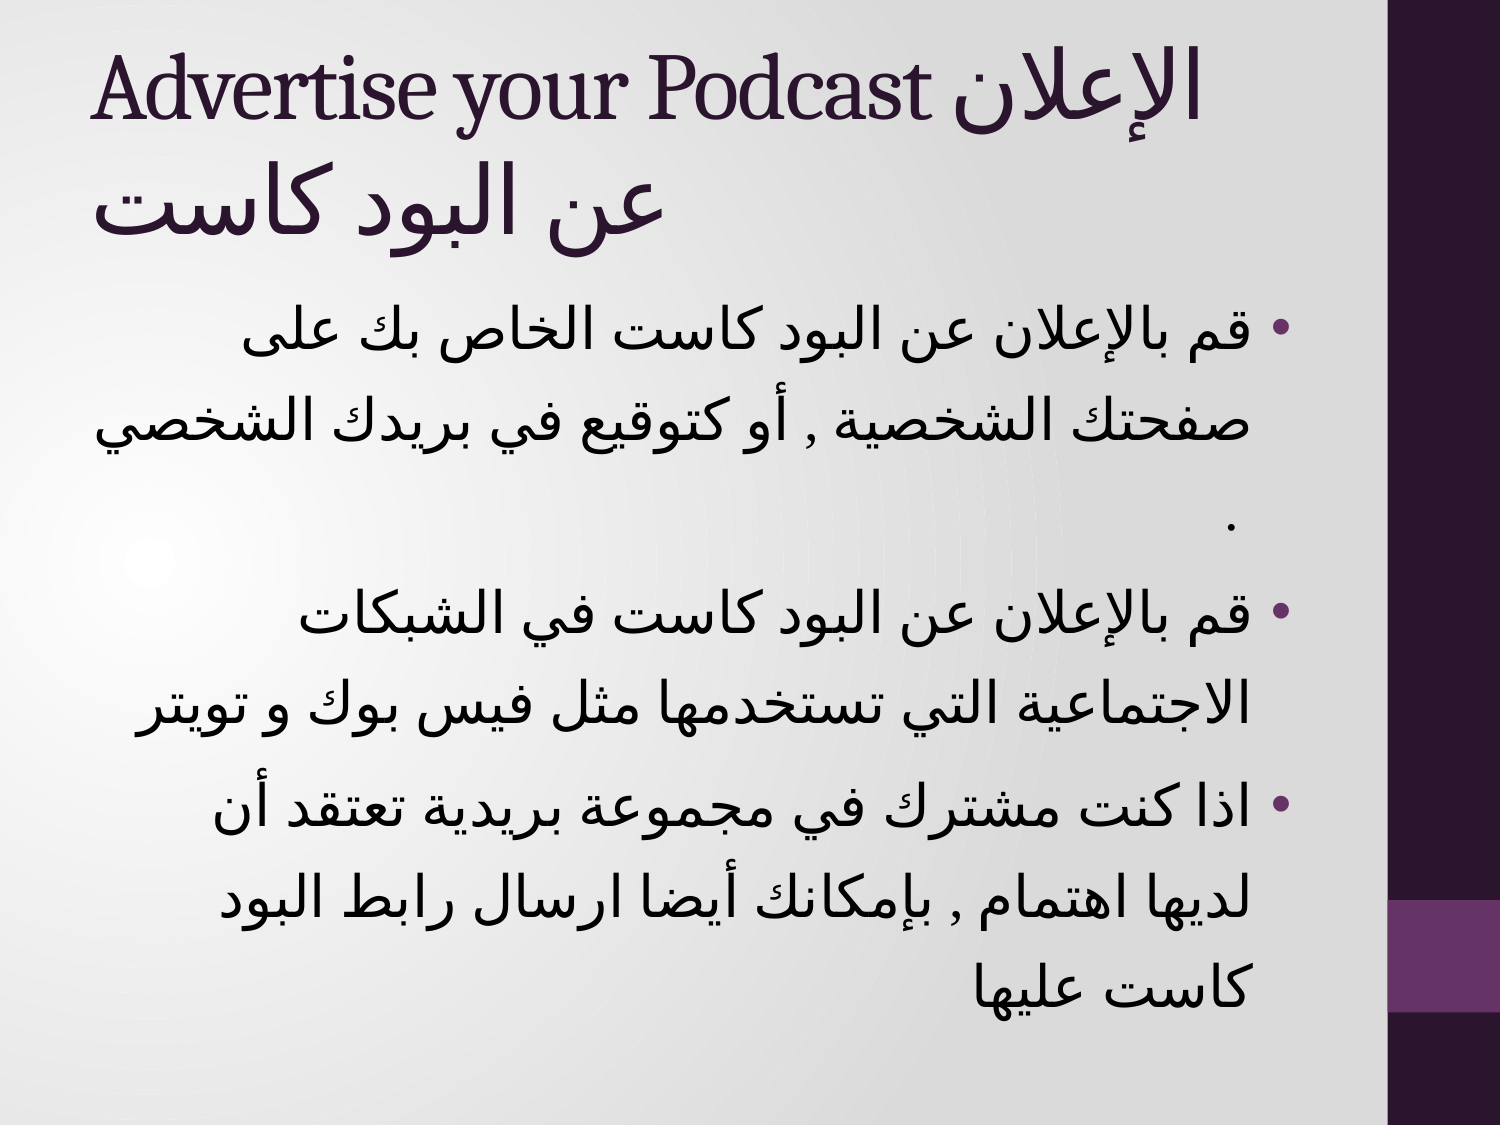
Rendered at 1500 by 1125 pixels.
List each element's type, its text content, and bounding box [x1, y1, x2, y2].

list قم بالإعلان عن البود كاست الخاص بك على صفحتك الشخصية , أو كتوقيع في بريدك الشخصي . قم بالإعلان عن البود كاست في الشبكات الاجتماعية التي تستخدمها مثل فيس بوك و تويتر اذا كنت مشترك في مجموعة بريدية تعتقد أن لديها اهتمام , بإمكانك أيضا ارسال رابط البود كاست عليها [75, 262, 1325, 1050]
title Advertise your Podcast الإعلان عن البود كاست [75, 45, 1325, 233]
